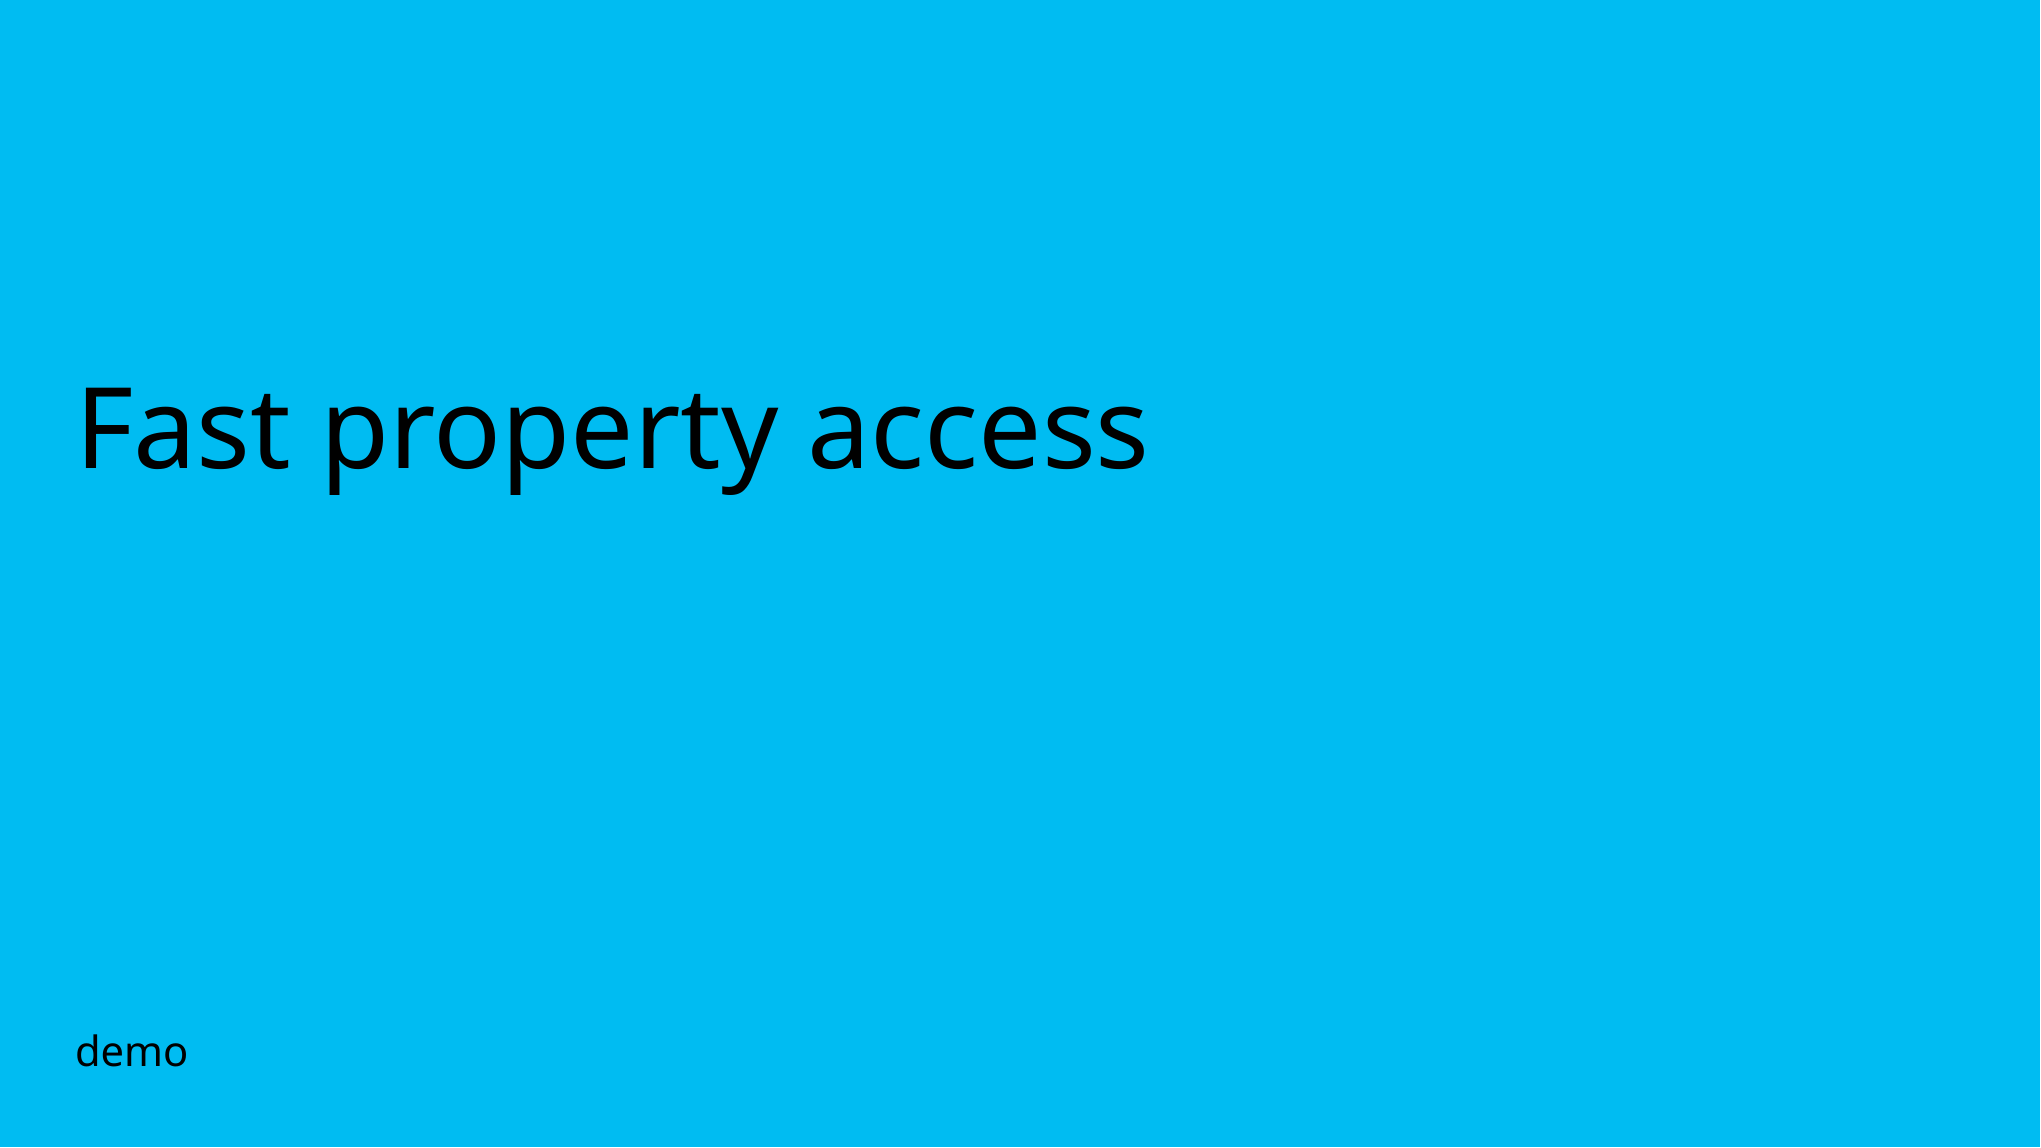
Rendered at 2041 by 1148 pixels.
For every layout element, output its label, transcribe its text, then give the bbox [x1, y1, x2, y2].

title Fast property access [45, 348, 1996, 499]
list demo [45, 948, 1996, 1099]
